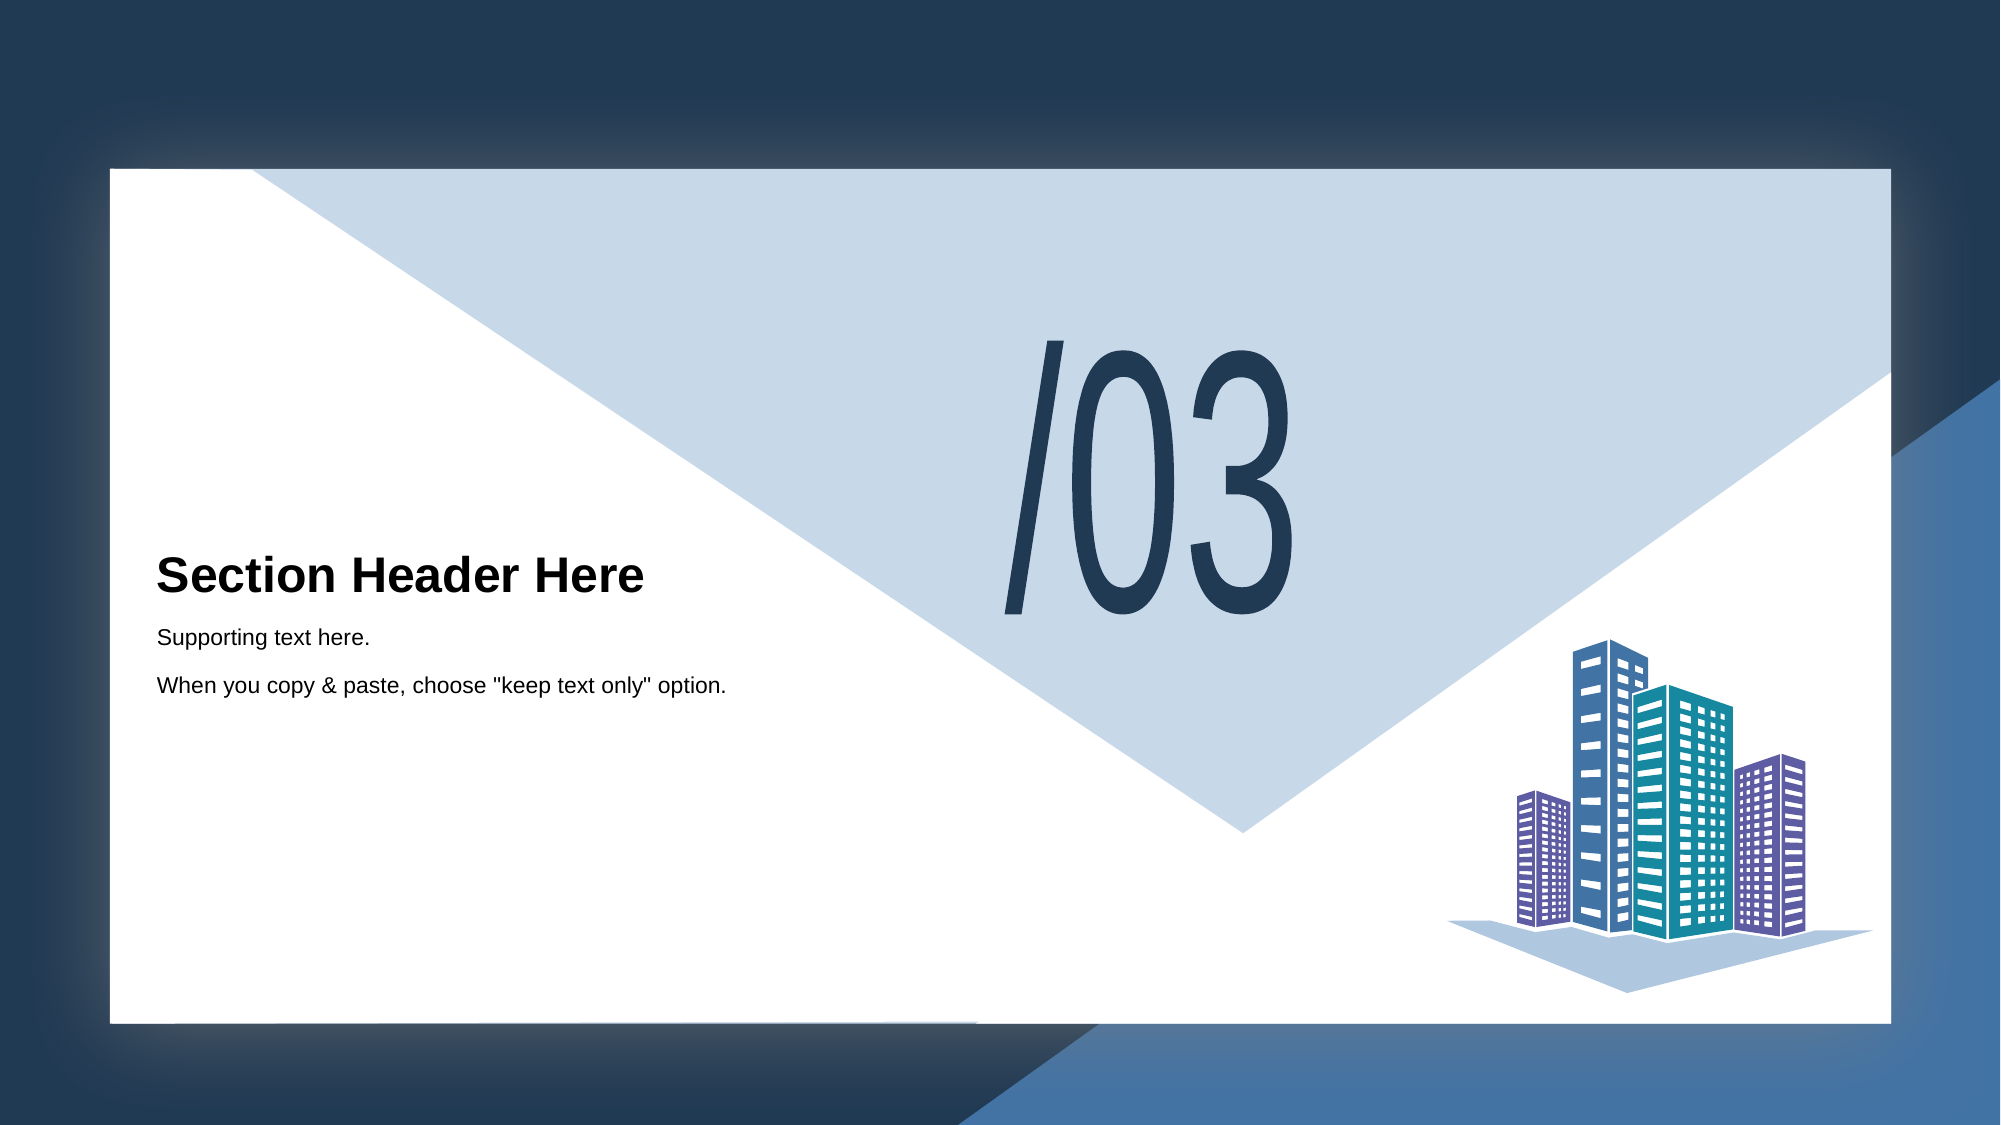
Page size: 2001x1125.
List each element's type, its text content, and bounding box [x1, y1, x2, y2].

list Supporting text here. When you copy & paste, choose "keep text only" option. [141, 614, 1031, 782]
title Section Header Here [141, 430, 1031, 612]
